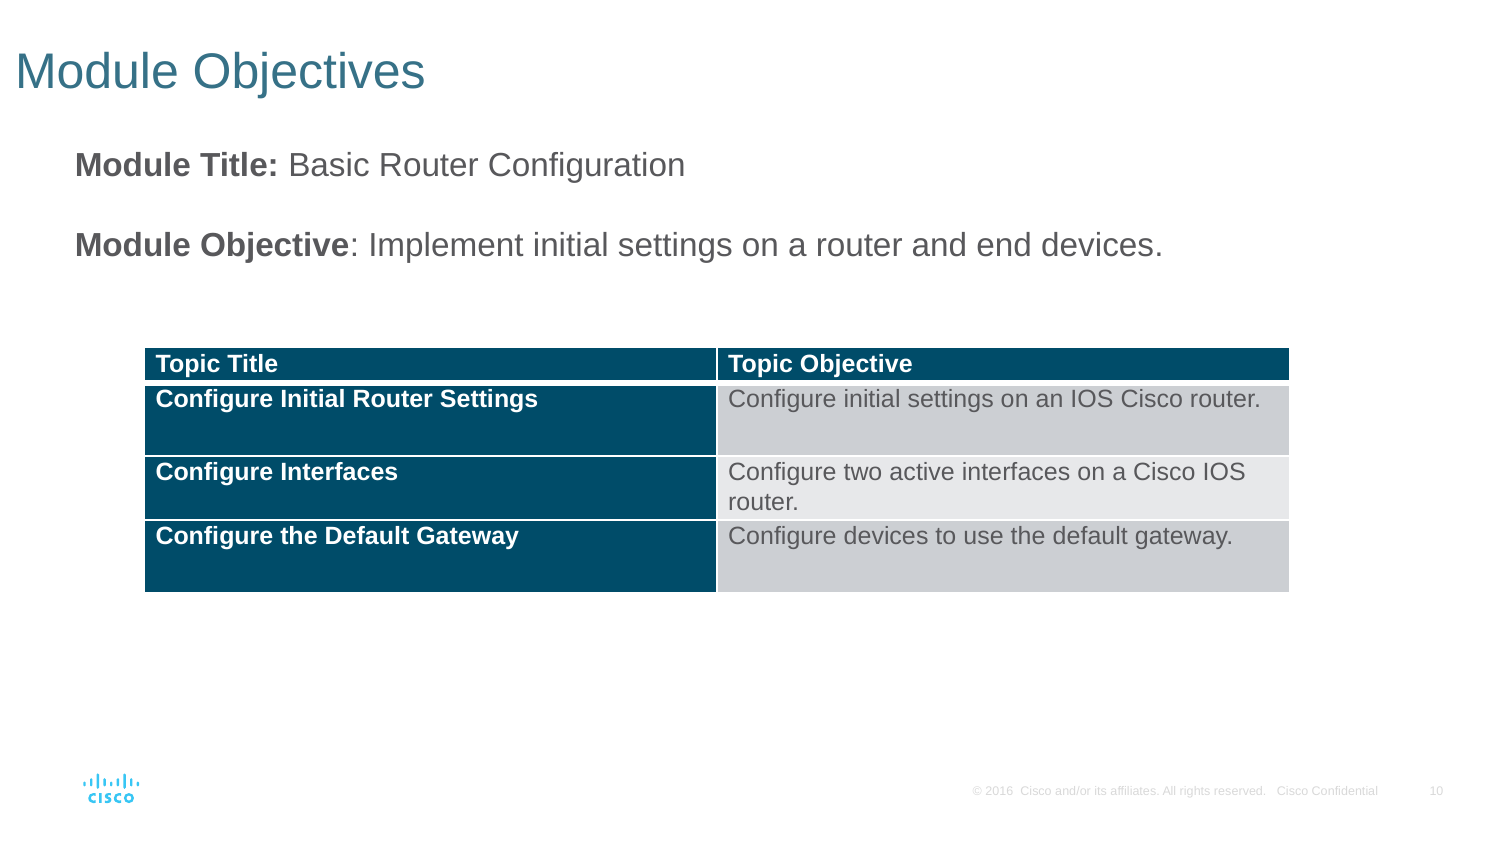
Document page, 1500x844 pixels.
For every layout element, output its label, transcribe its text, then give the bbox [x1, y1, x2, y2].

table_header Topic Title [145, 348, 716, 380]
table_cell Configure two active interfaces on a Cisco IOS router. [718, 457, 1289, 519]
table_cell Configure Initial Router Settings [145, 386, 716, 455]
text_box Module Title: Basic Router Configuration Module Objective: Implement initial settings on a router and end devices. [59, 135, 1375, 316]
title Module Objectives [0, 6, 1500, 131]
table_cell Configure devices to use the default gateway. [718, 521, 1289, 592]
table_header Topic Objective [718, 348, 1289, 380]
table_cell Configure Interfaces [145, 457, 716, 519]
table_cell Configure the Default Gateway [145, 521, 716, 592]
table_cell Configure initial settings on an IOS Cisco router. [718, 386, 1289, 455]
